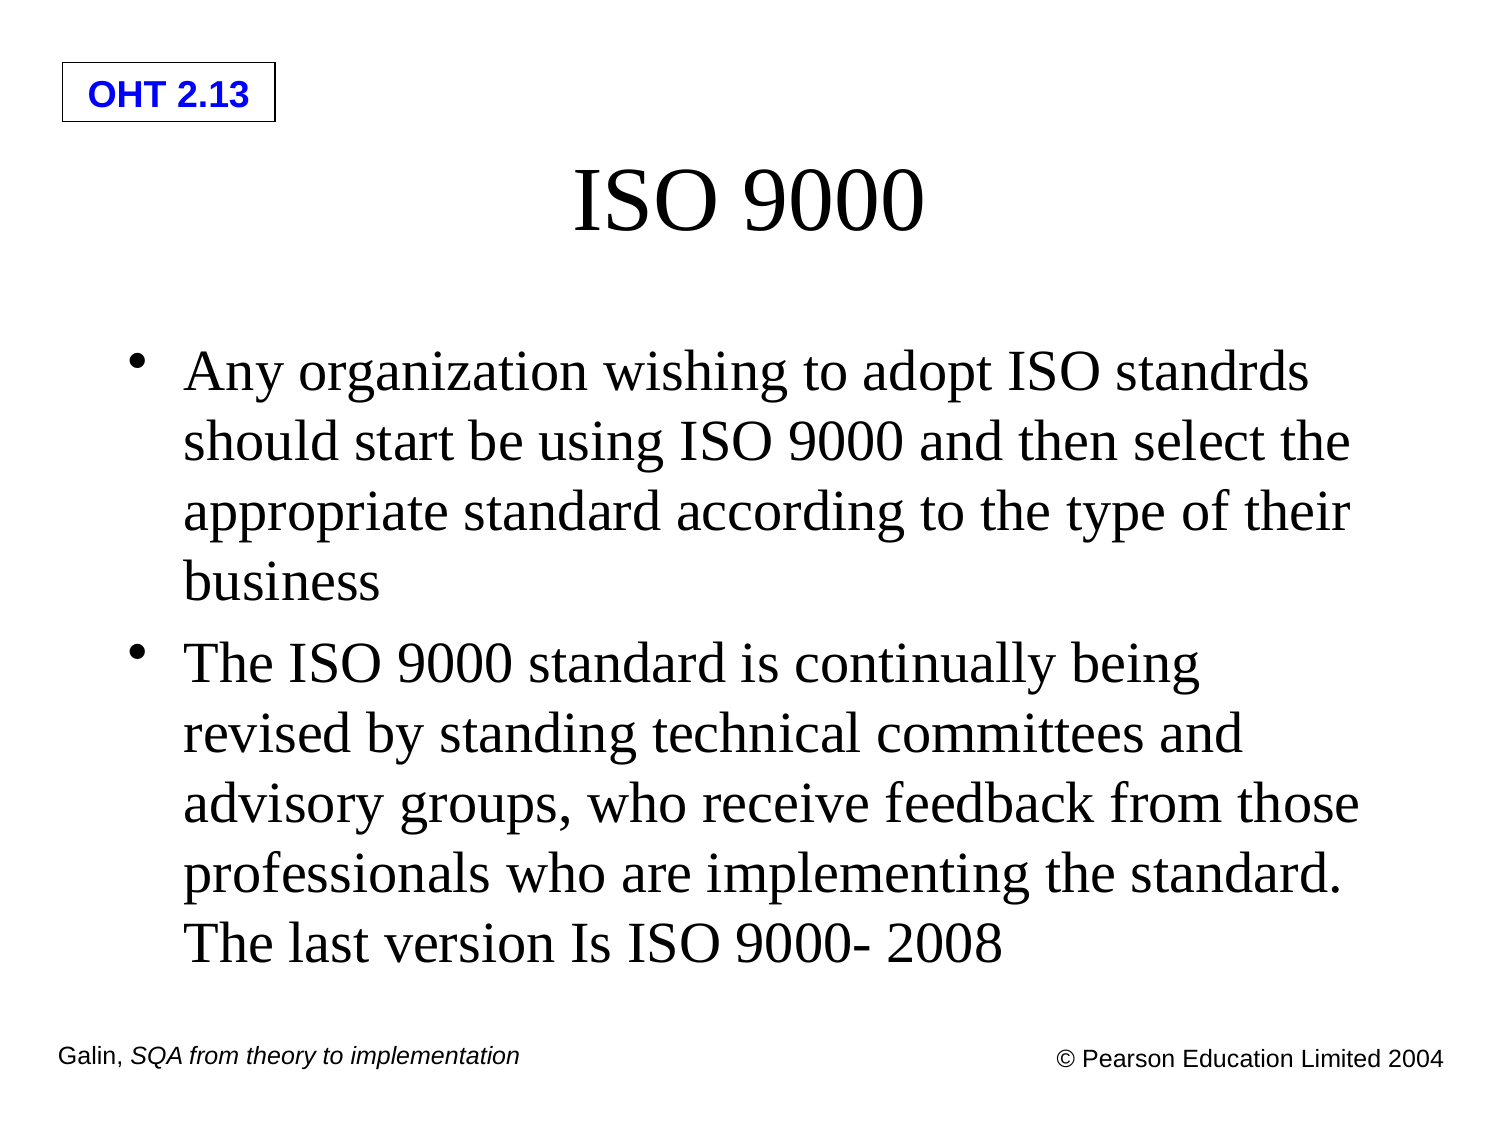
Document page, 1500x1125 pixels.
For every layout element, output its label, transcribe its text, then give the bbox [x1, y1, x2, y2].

title ISO 9000 [112, 99, 1388, 288]
list Any organization wishing to adopt ISO standrds should start be using ISO 9000 and then select the appropriate standard according to the type of their business The ISO 9000 standard is continually being revised by standing technical committees and advisory groups, who receive feedback from those professionals who are implementing the standard. The last version Is ISO 9000- 2008 [112, 324, 1388, 1001]
